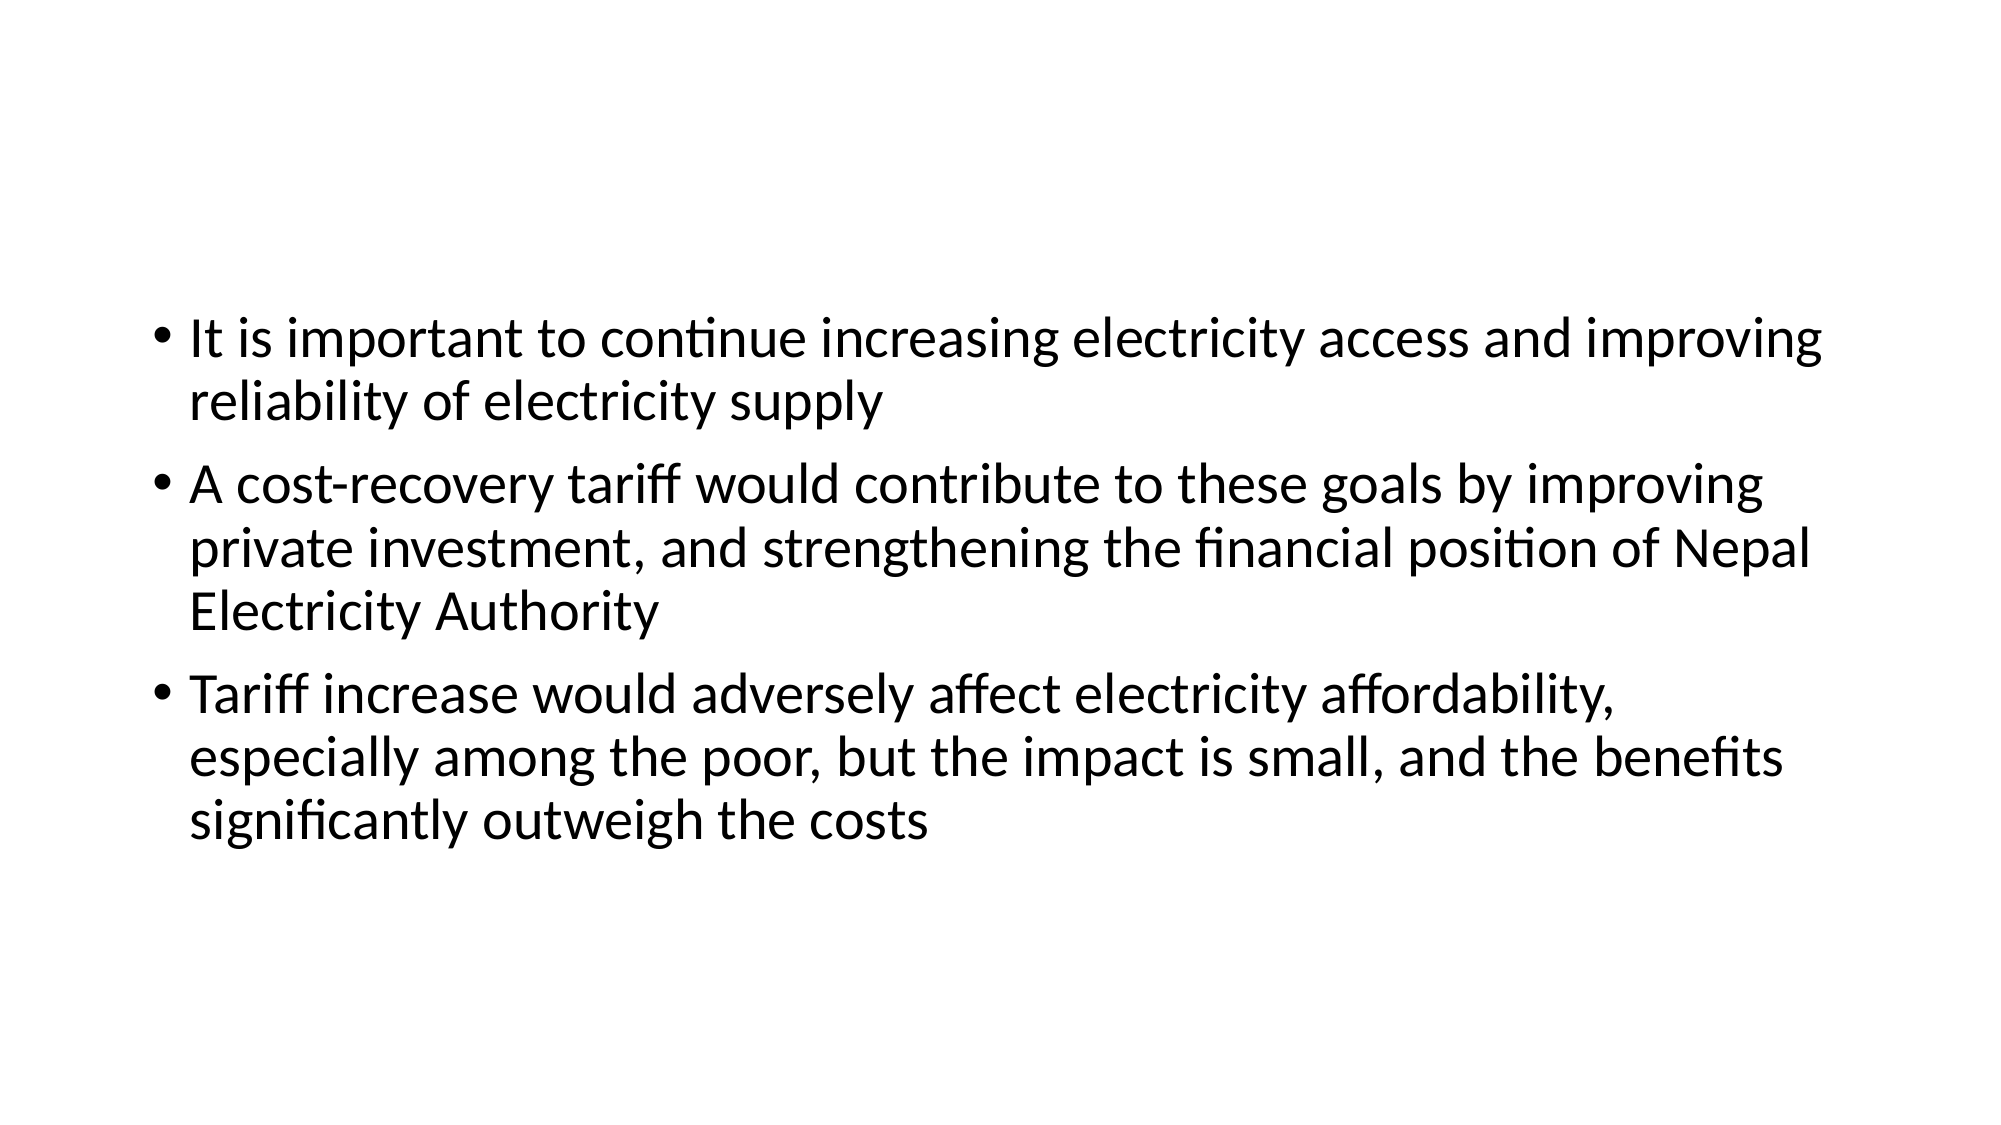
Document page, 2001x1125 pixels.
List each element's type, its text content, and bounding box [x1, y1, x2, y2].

list It is important to continue increasing electricity access and improving reliability of electricity supply A cost-recovery tariff would contribute to these goals by improving private investment, and strengthening the financial position of Nepal Electricity Authority Tariff increase would adversely affect electricity affordability, especially among the poor, but the impact is small, and the benefits significantly outweigh the costs [137, 299, 1863, 1014]
